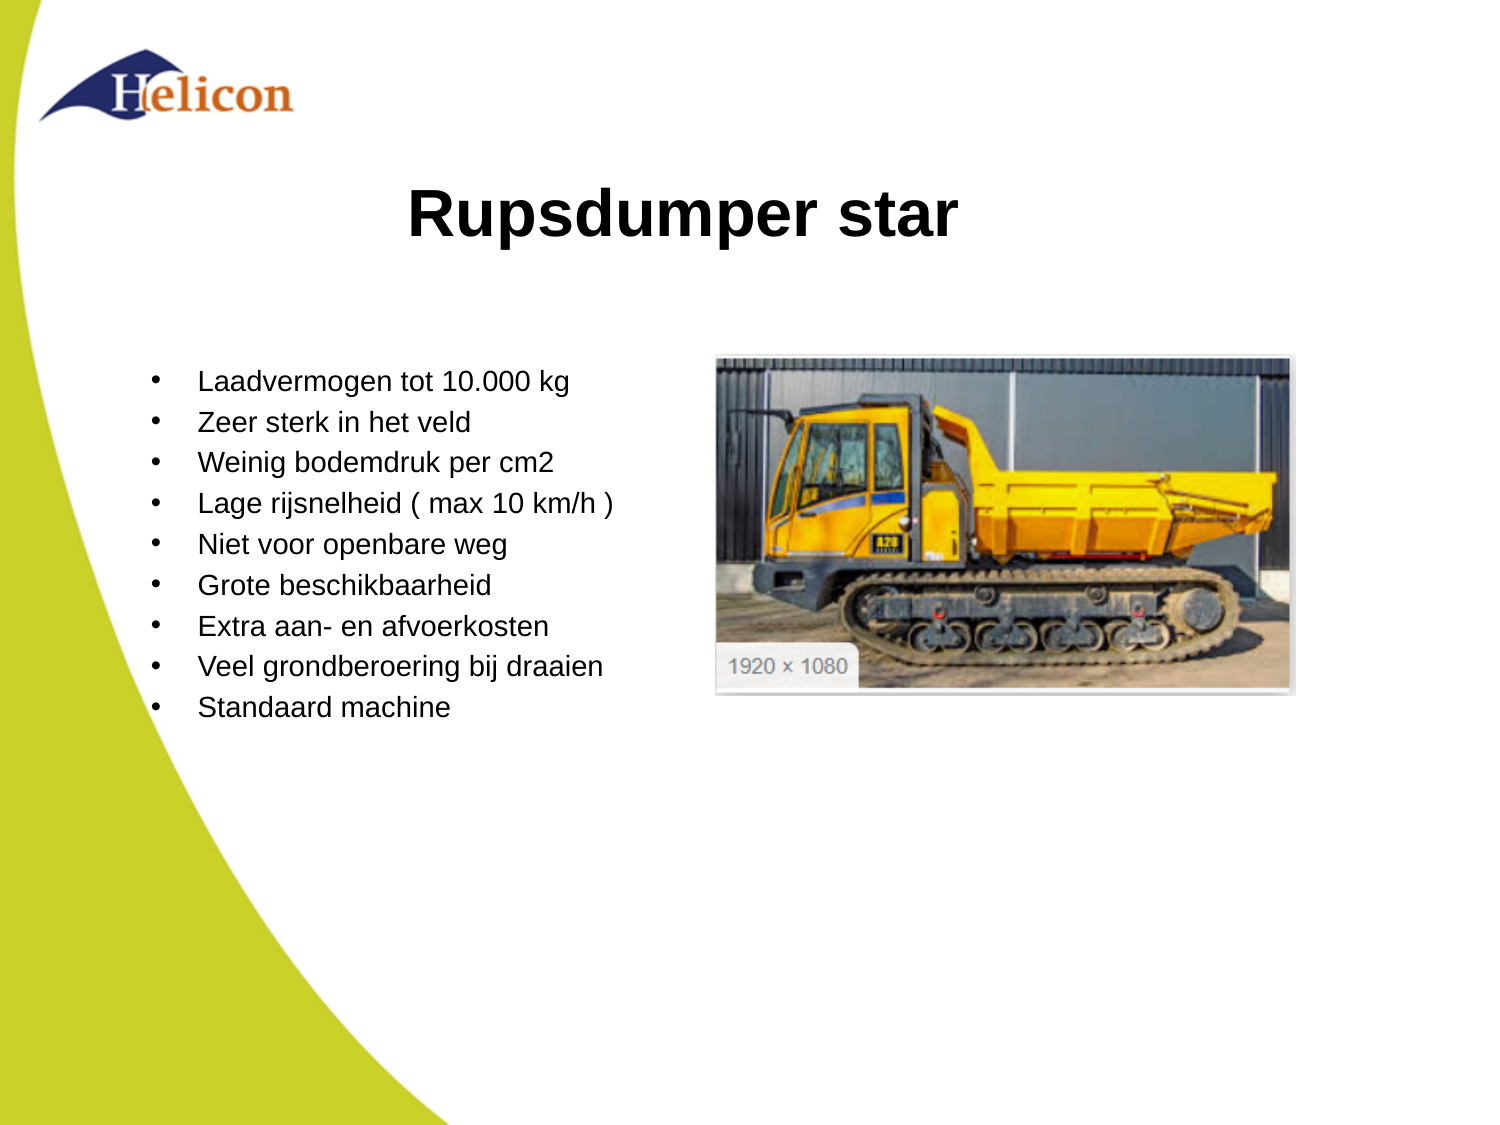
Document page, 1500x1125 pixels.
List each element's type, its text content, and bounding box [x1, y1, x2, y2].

picture [0, 0, 1500, 1125]
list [715, 354, 1296, 696]
list Laadvermogen tot 10.000 kg Zeer sterk in het veld Weinig bodemdruk per cm2 Lage rijsnelheid ( max 10 km/h ) Niet voor openbare weg Grote beschikbaarheid Extra aan- en afvoerkosten Veel grondberoering bij draaien Standaard machine [135, 354, 644, 1005]
title Rupsdumper star [348, 66, 1019, 257]
